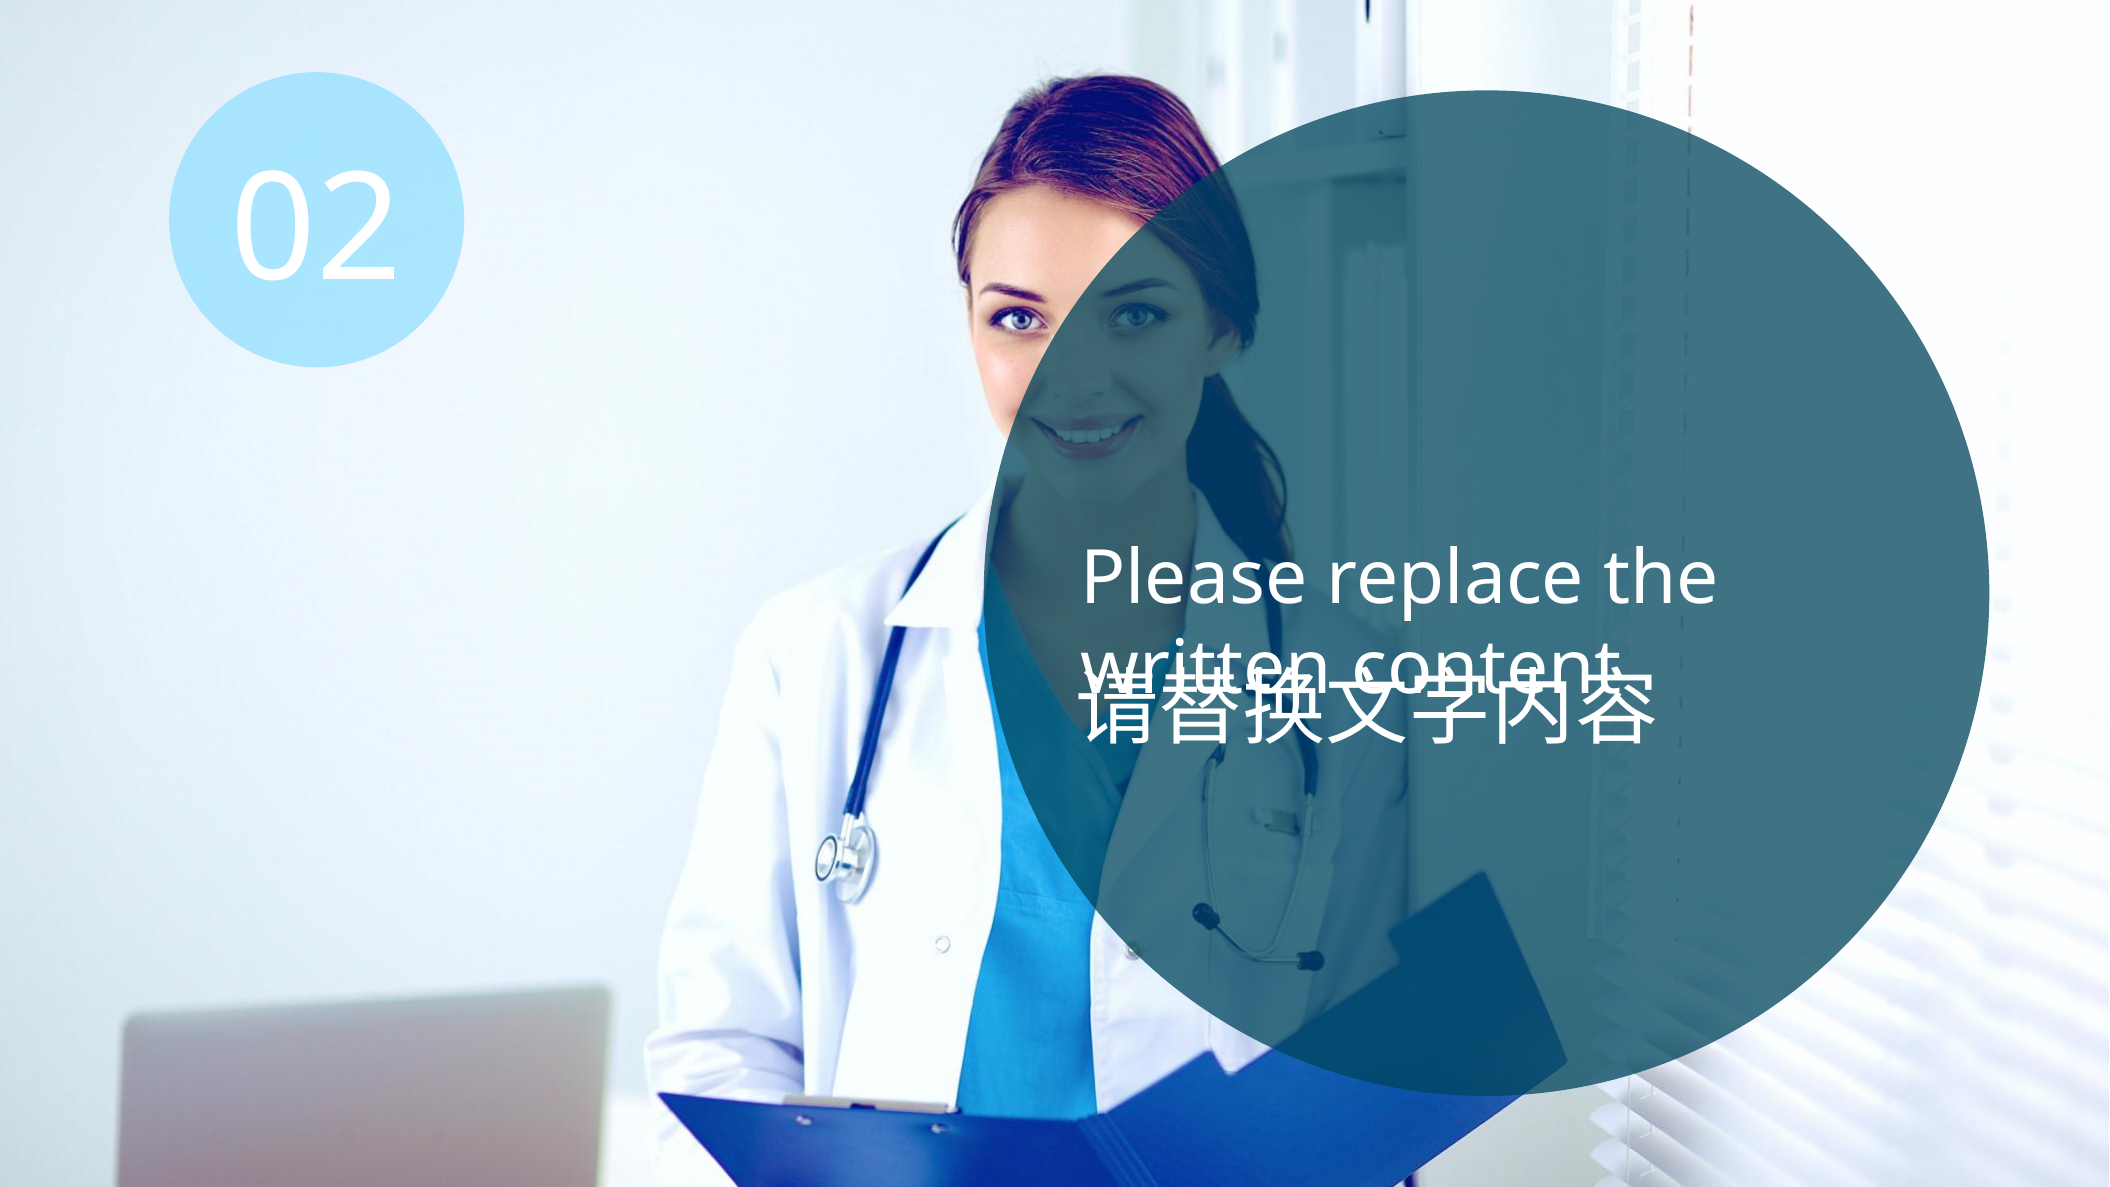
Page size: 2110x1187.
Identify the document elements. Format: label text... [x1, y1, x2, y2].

text_box [982, 89, 1991, 1097]
text_box 02 [167, 71, 466, 369]
text_box Please replace the written content [1065, 521, 1973, 716]
text_box 请替换文字内容 [1033, 627, 1673, 762]
text_box [0, 0, 2110, 1187]
